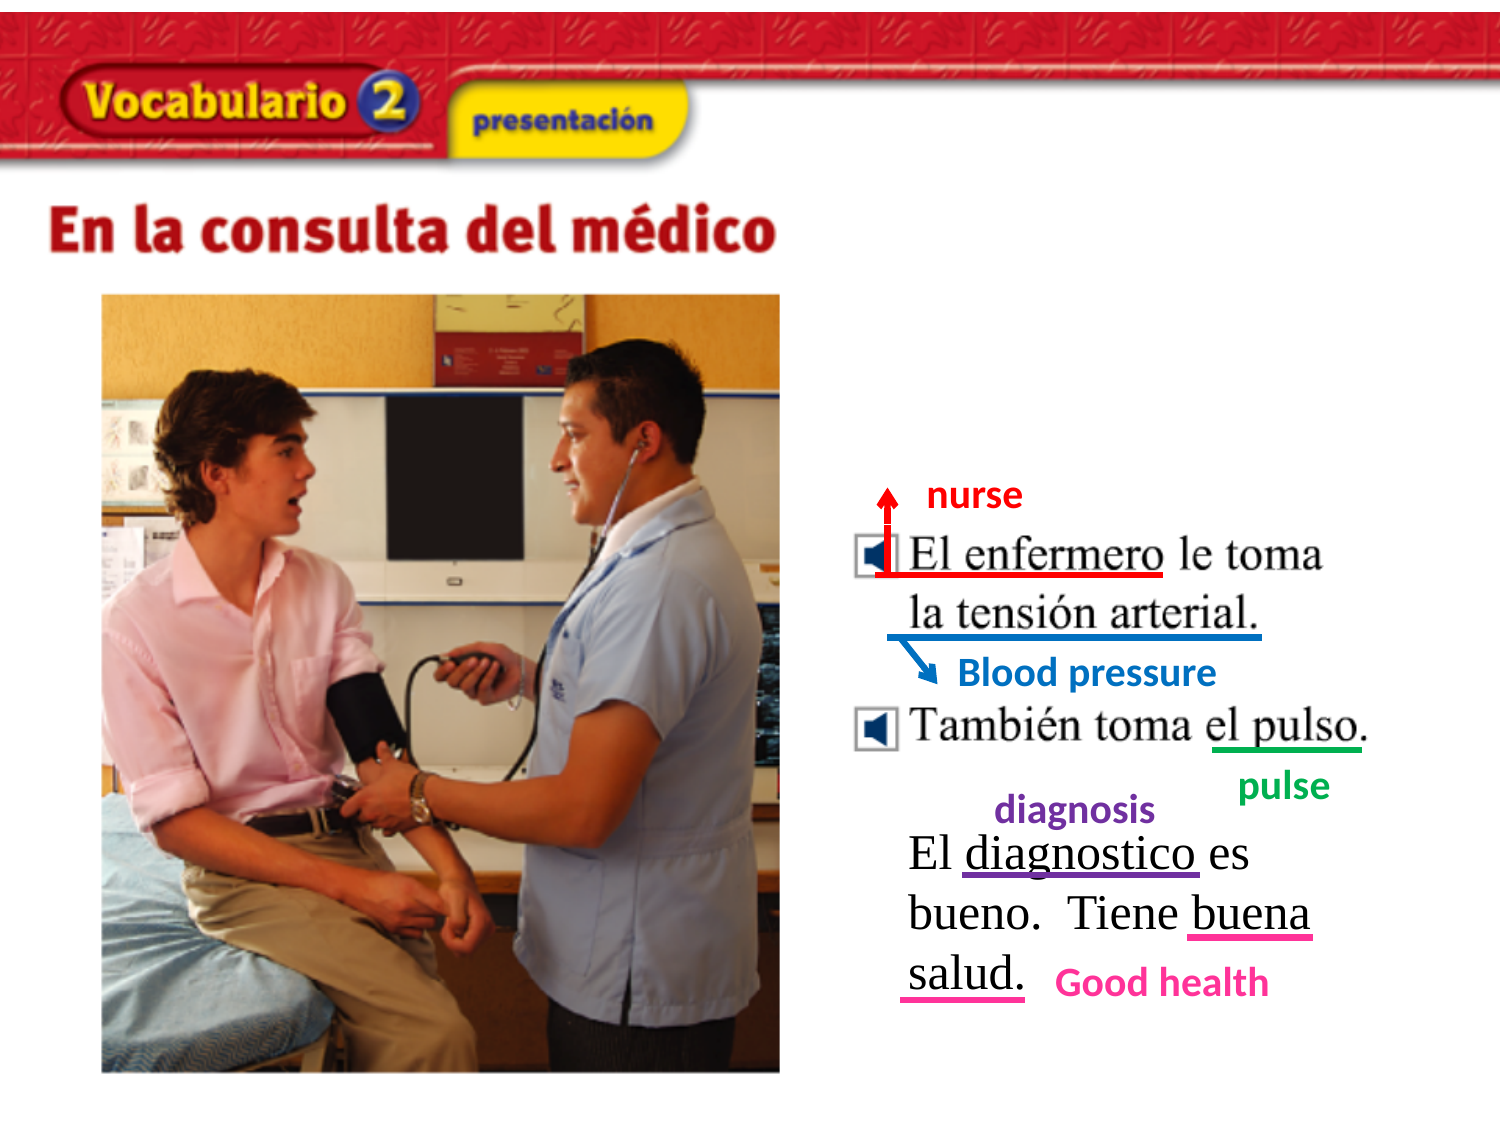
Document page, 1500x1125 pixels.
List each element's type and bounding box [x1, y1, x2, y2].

text_box [899, 637, 938, 685]
picture [0, 0, 1500, 1101]
